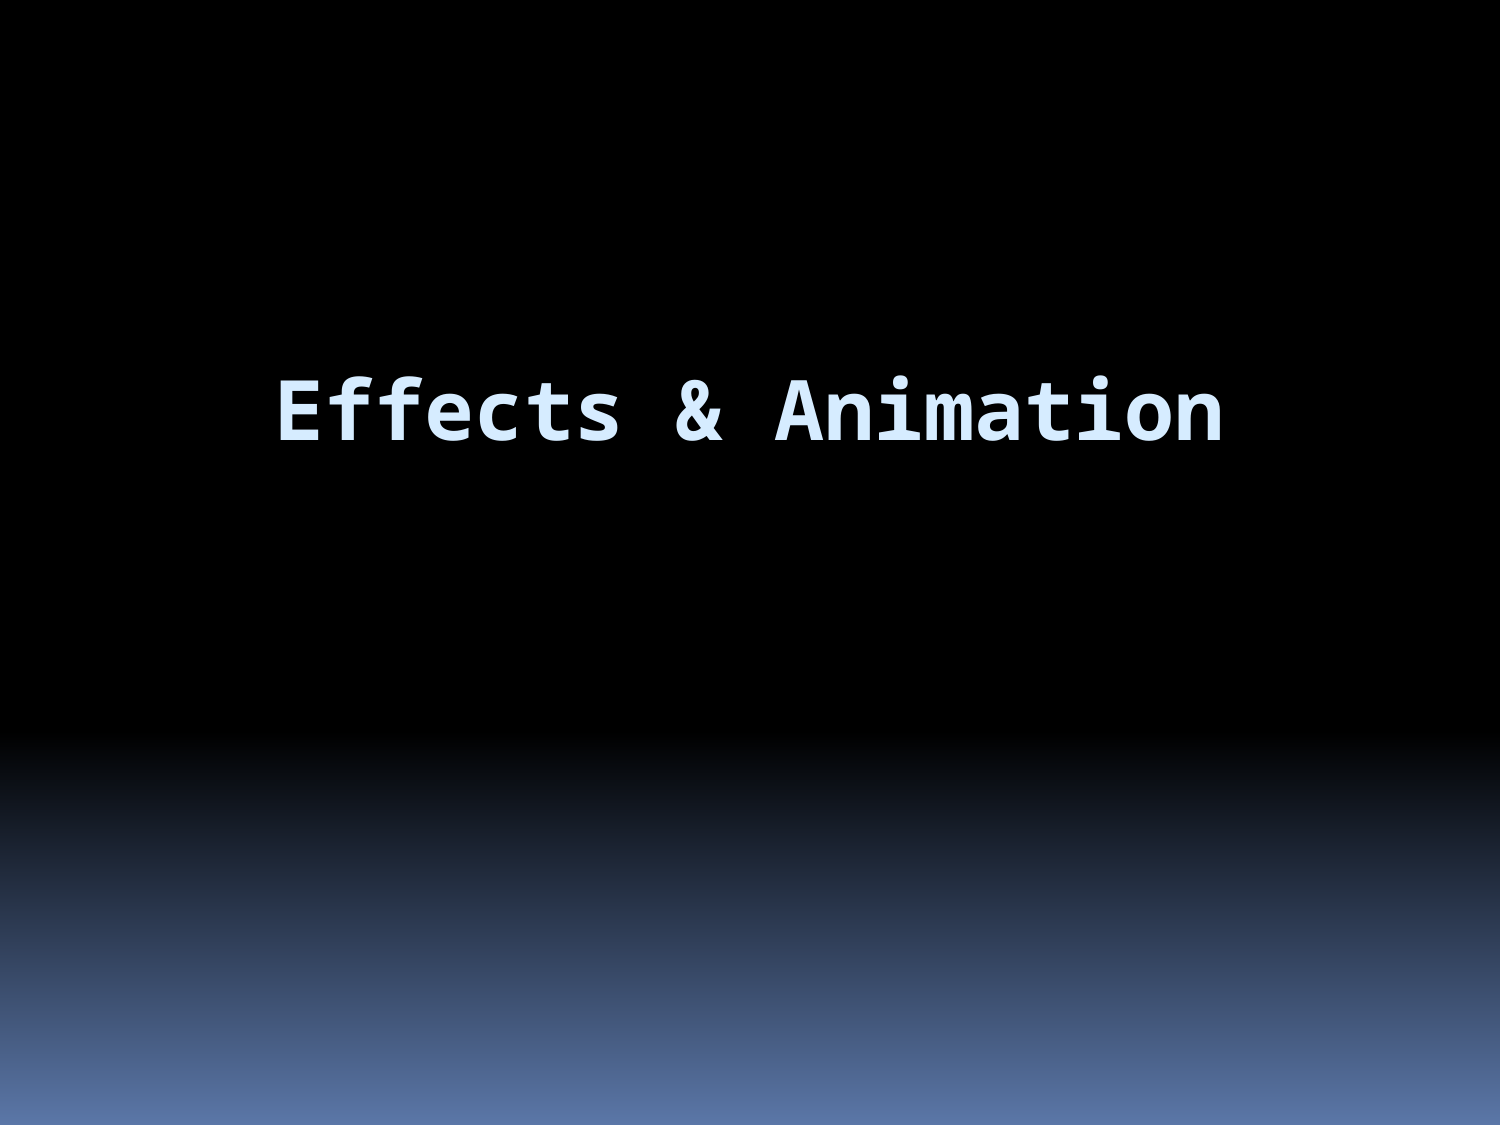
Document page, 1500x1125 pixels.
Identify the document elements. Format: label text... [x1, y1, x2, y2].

title Effects & Animation [112, 350, 1388, 674]
